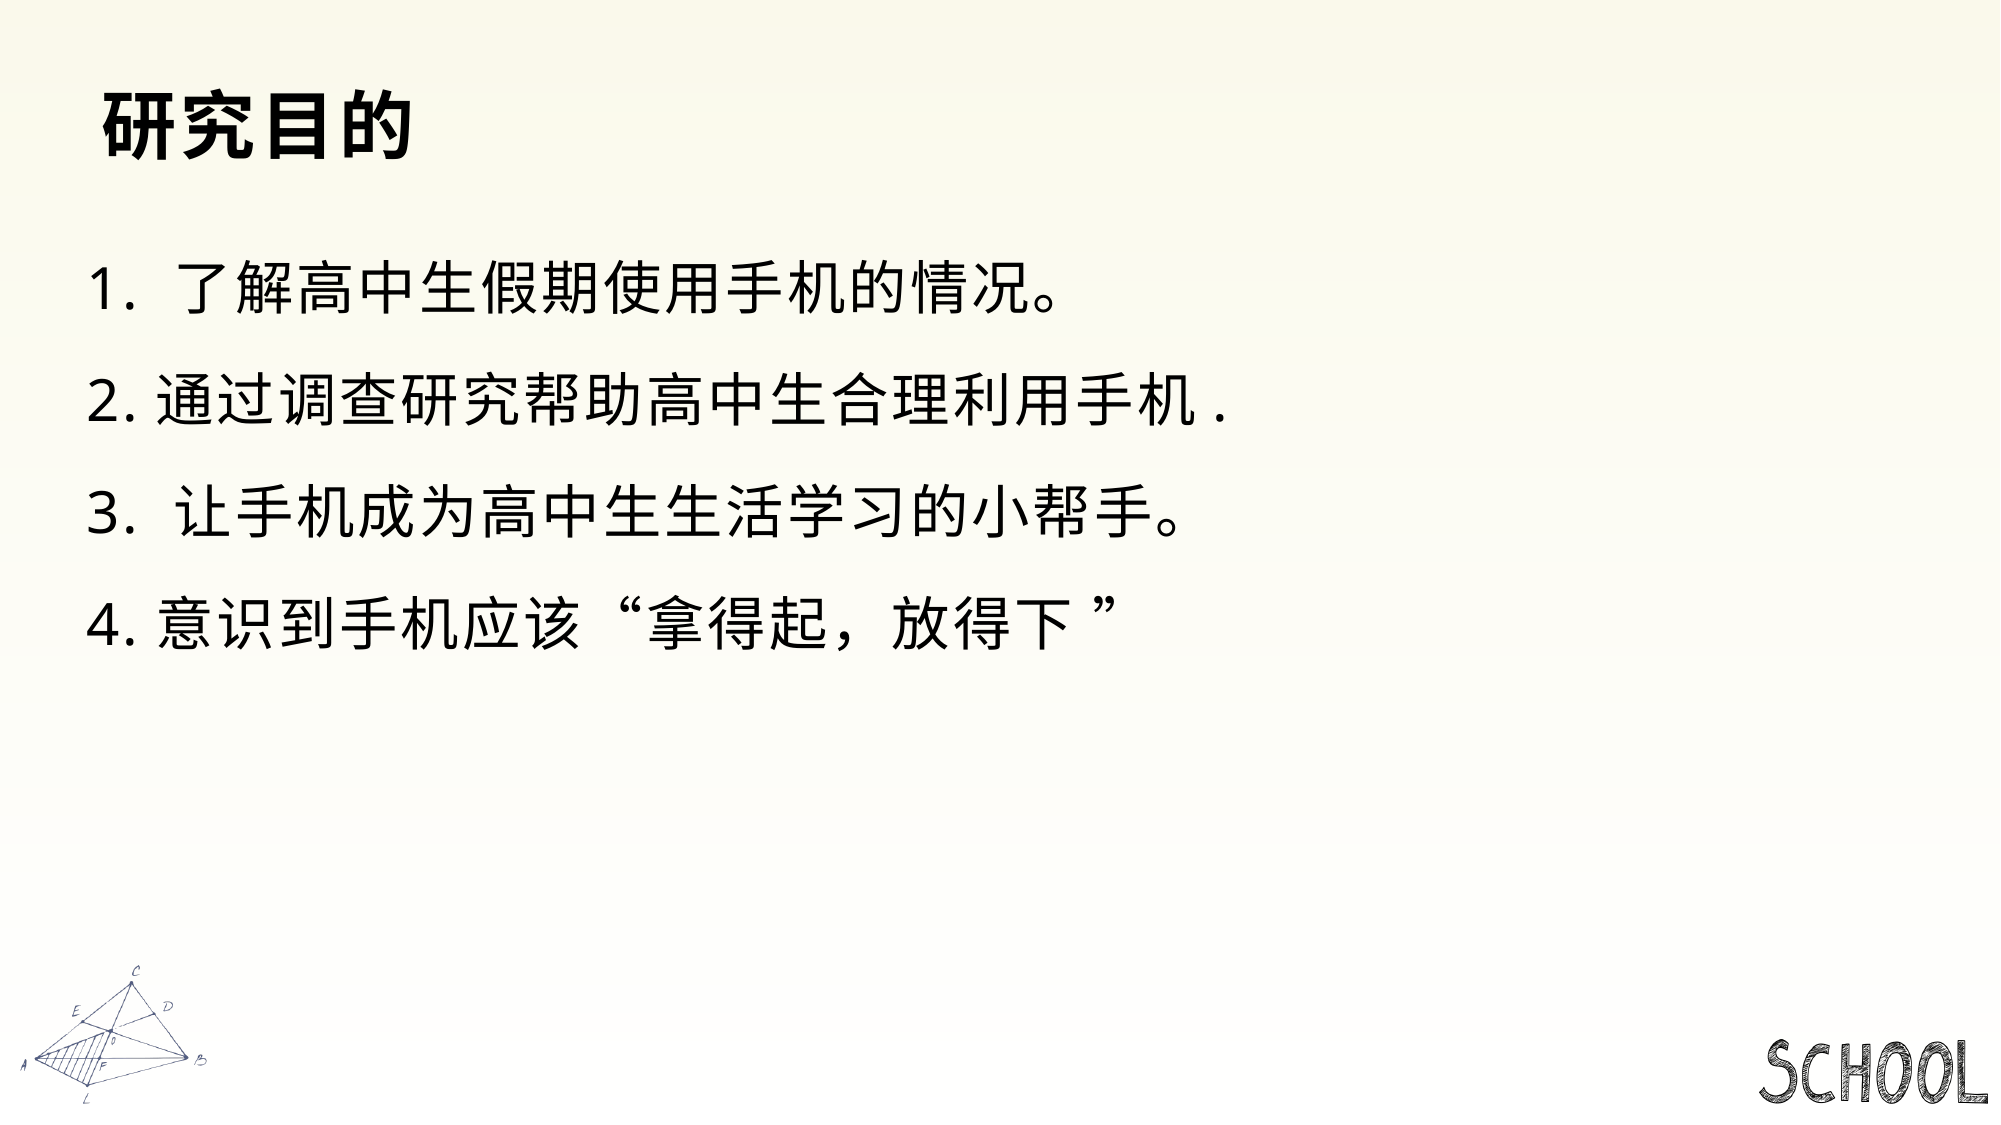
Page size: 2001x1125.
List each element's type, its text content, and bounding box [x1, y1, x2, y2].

picture [20, 965, 51, 1104]
list 1. 了解高中生假期使用手机的情况。 2.通过调查研究帮助高中生合理利用手机. 3. 让手机成为高中生生活学习的小帮手。 4.意识到手机应该“拿得起，放得下 ” [51, 230, 1868, 1125]
picture [1868, 1039, 1988, 1104]
title 研究目的 [85, 72, 1866, 146]
